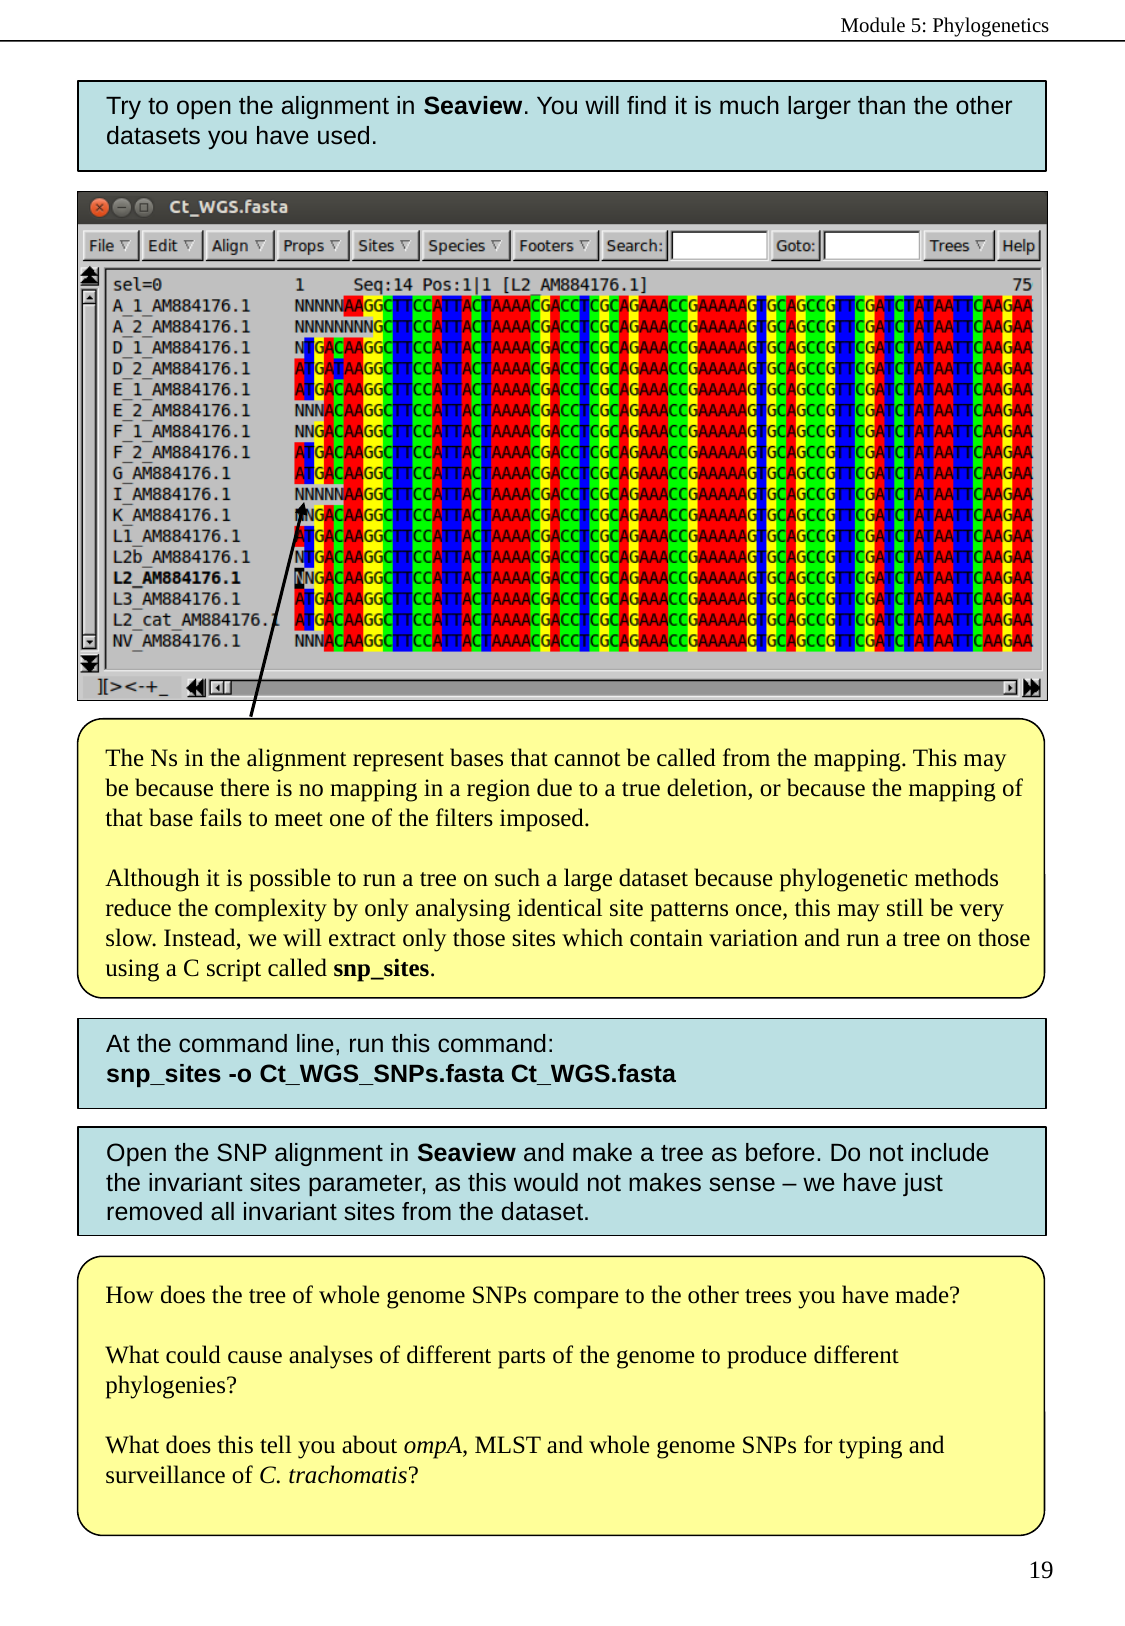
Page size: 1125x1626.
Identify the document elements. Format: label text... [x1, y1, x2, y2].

text_box The Ns in the alignment represent bases that cannot be called from the mapping. This may be because there is no mapping in a region due to a true deletion, or because the mapping of that base fails to meet one of the filters imposed. Although it is possible to run a tree on such a large dataset because phylogenetic methods reduce the complexity by only analysing identical site patterns once, this may still be very slow. Instead, we will extract only those sites which contain variation and run a tree on those using a C script called snp_sites. [90, 734, 1048, 989]
slide_number 19 [806, 1545, 1069, 1593]
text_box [77, 1126, 1047, 1236]
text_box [77, 80, 1047, 171]
picture [76, 191, 1049, 701]
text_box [77, 1018, 1047, 1109]
text_box How does the tree of whole genome SNPs compare to the other trees you have made? What could cause analyses of different parts of the genome to produce different phylogenies? What does this tell you about ompA, MLST and whole genome SNPs for typing and surveillance of C. trachomatis? [90, 1271, 1048, 1496]
text_box [77, 1256, 1045, 1536]
text_box [77, 718, 1043, 998]
